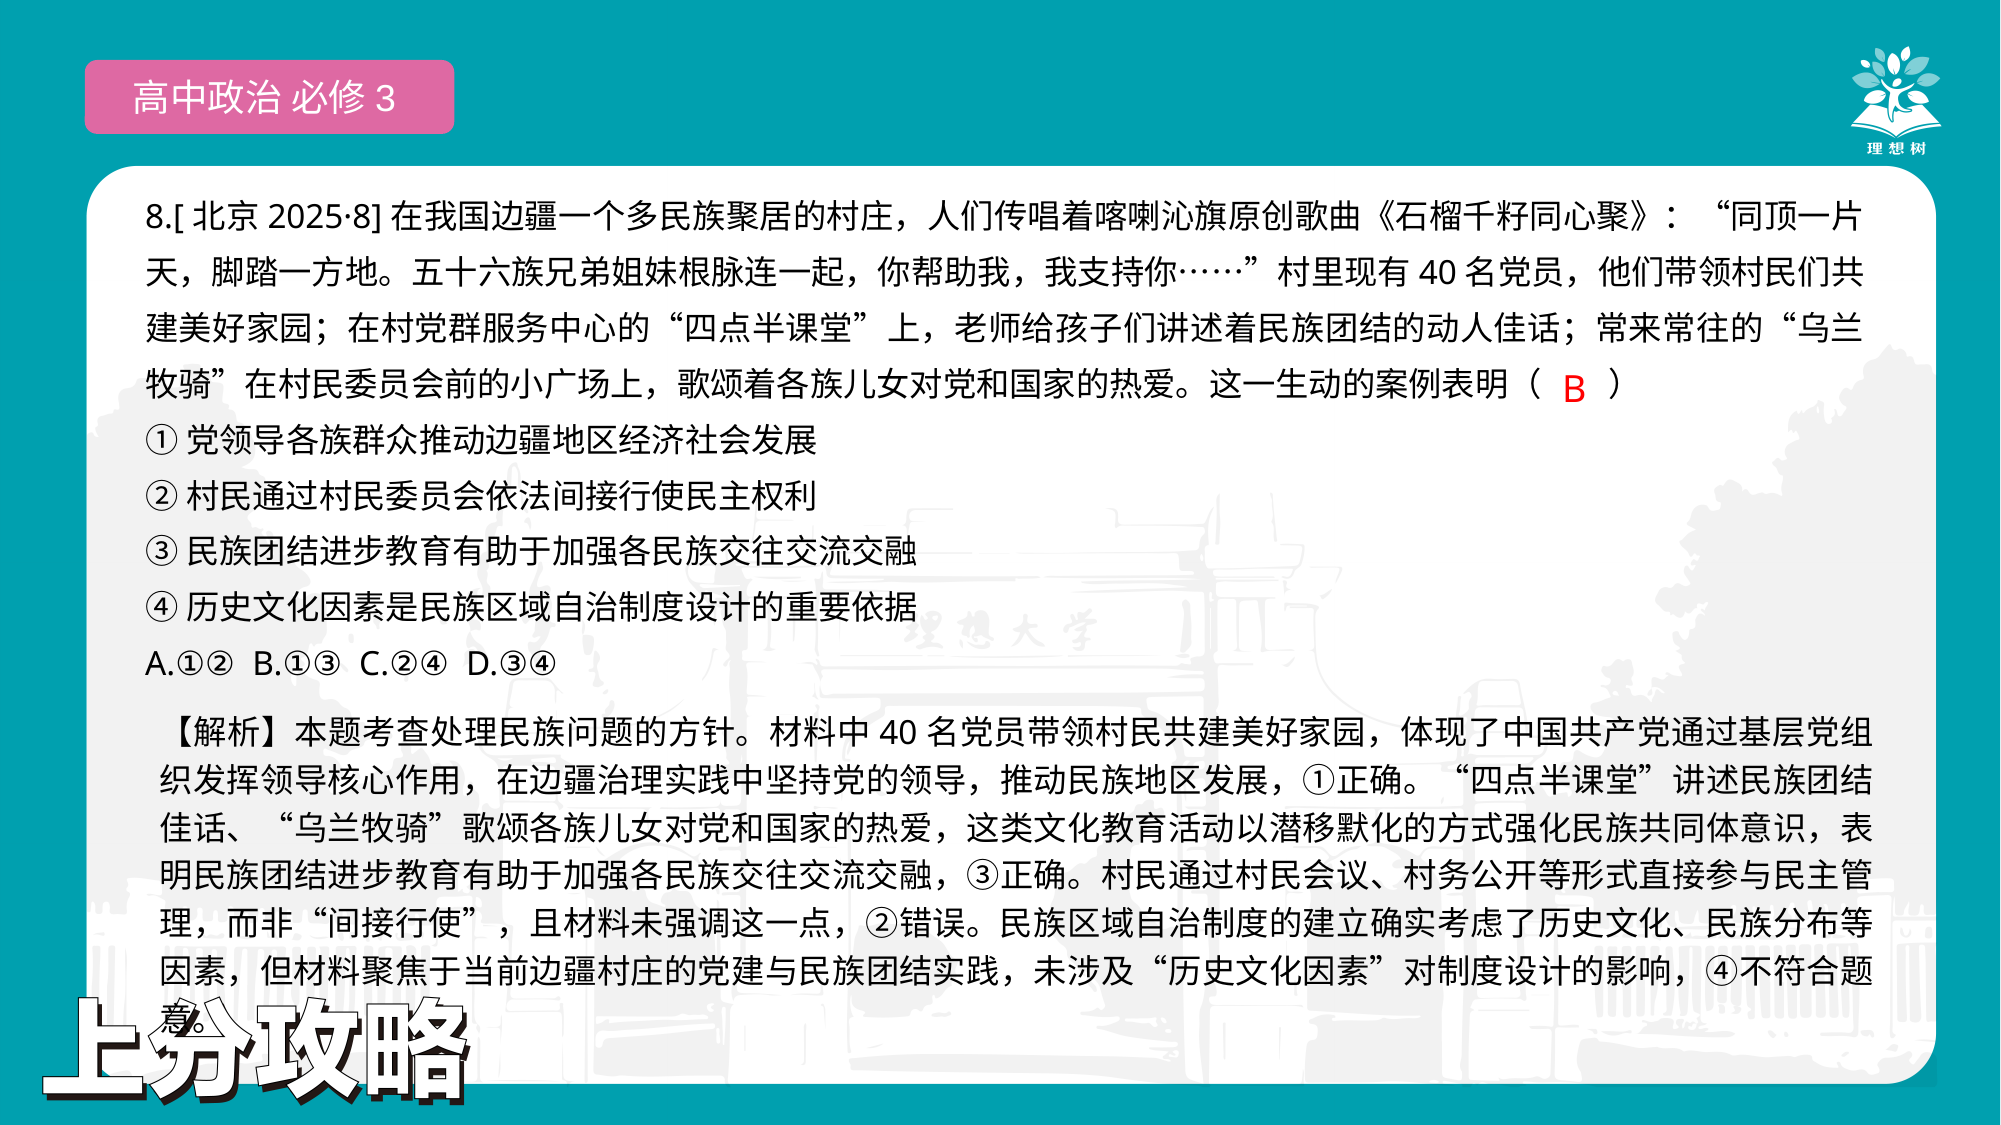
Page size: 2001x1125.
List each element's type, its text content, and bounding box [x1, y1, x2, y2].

picture [0, 0, 2001, 1125]
text_box B [1537, 335, 1655, 418]
text_box 8.[北京2025·8]在我国边疆一个多民族聚居的村庄，人们传唱着喀喇沁旗原创歌曲《石榴千籽同心聚》：“同顶一片天，脚踏一方地。五十六族兄弟姐妹根脉连一起，你帮助我，我支持你……”村里现有40名党员，他们带领村民们共建美好家园；在村党群服务中心的“四点半课堂”上，老师给孩子们讲述着民族团结的动人佳话；常来常往的“乌兰牧骑”在村民委员会前的小广场上，歌颂着各族儿女对党和国家的热爱。这一生动的案例表明（ ） ①党领导各族群众推动边疆地区经济社会发展 ②村民通过村民委员会依法间接行使民主权利 ③民族团结进步教育有助于加强各民族交往交流交融 ④历史文化因素是民族区域自治制度设计的重要依据 A.①② B.①③ C.②④ D.③④ [130, 172, 1880, 690]
text_box 高中政治 必修3 [83, 58, 456, 135]
text_box 【解析】本题考查处理民族问题的方针。材料中40名党员带领村民共建美好家园，体现了中国共产党通过基层党组织发挥领导核心作用，在边疆治理实践中坚持党的领导，推动民族地区发展，①正确。“四点半课堂”讲述民族团结佳话、“乌兰牧骑”歌颂各族儿女对党和国家的热爱，这类文化教育活动以潜移默化的方式强化民族共同体意识，表明民族团结进步教育有助于加强各民族交往交流交融，③正确。村民通过村民会议、村务公开等形式直接参与民主管理，而非“间接行使”，且材料未强调这一点，②错误。民族区域自治制度的建立确实考虑了历史文化、民族分布等因素，但材料聚焦于当前边疆村庄的党建与民族团结实践，未涉及“历史文化因素”对制度设计的影响，④不符合题意。 [144, 695, 1889, 1046]
